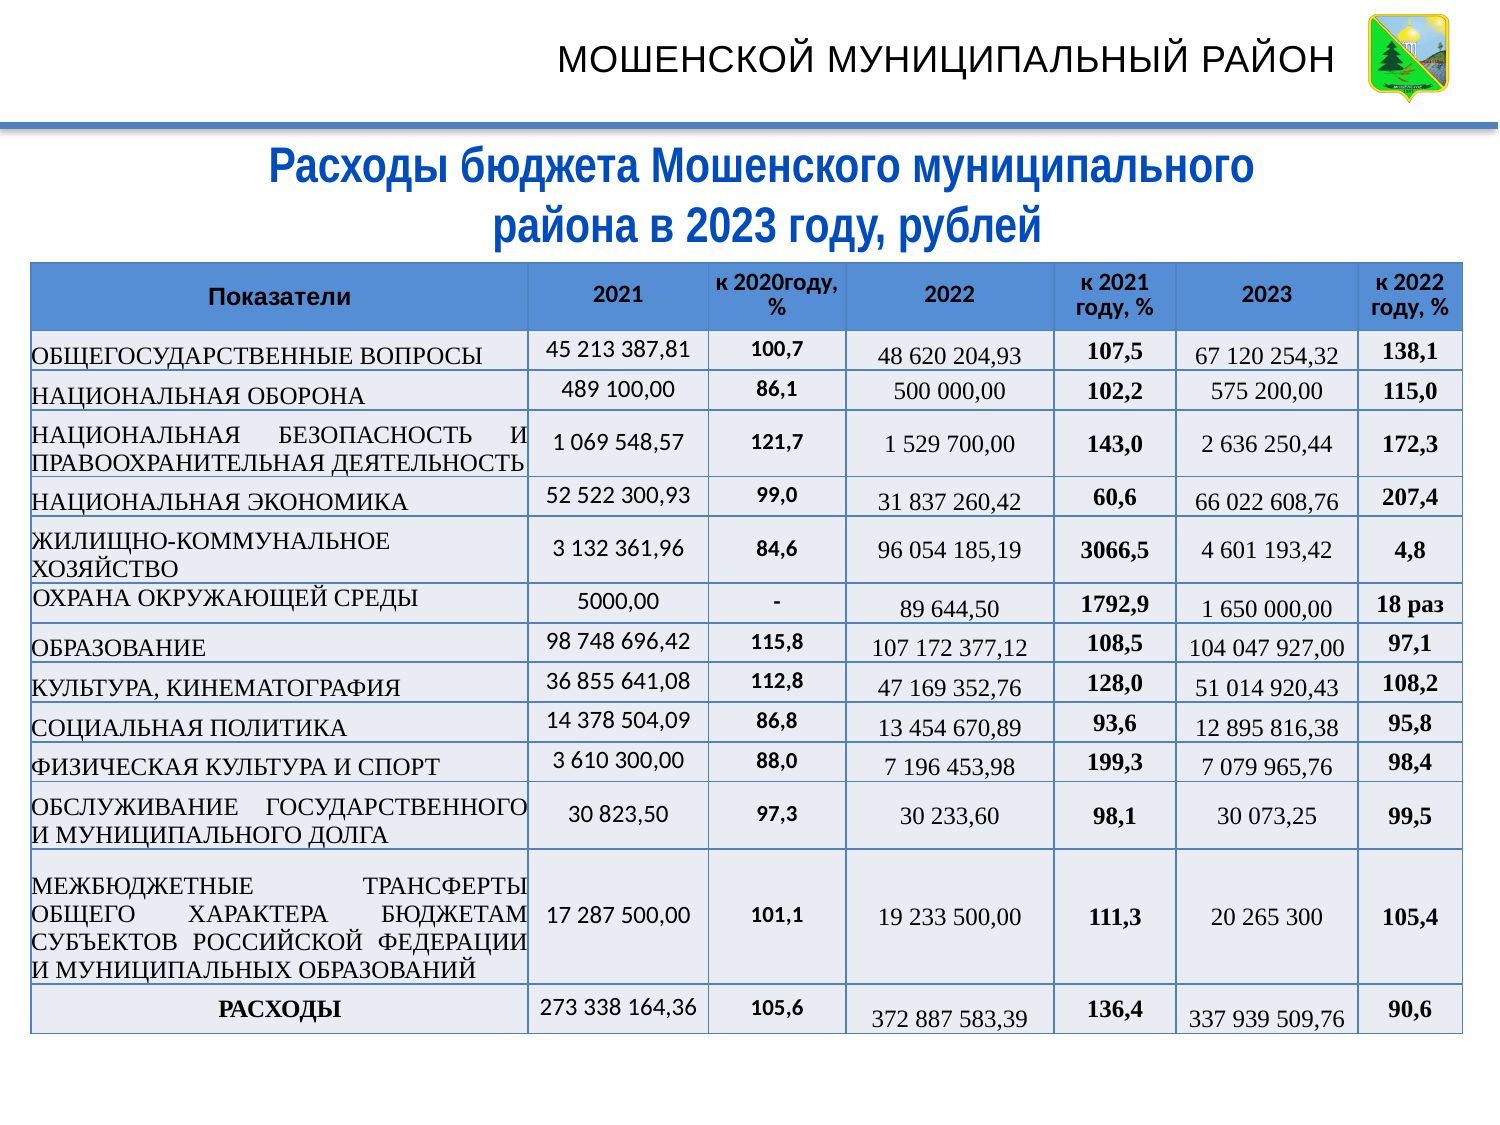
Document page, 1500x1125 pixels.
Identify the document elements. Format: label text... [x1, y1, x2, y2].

table_cell 47 169 352,76 [847, 663, 1053, 701]
table_cell 121,7 [709, 411, 845, 476]
table_cell 115,8 [709, 624, 845, 661]
table_cell 98,4 [1359, 743, 1462, 781]
table_header к 2022 году, % [1359, 264, 1462, 330]
table_cell 60,6 [1055, 477, 1175, 515]
table_cell 4 601 193,42 [1177, 517, 1357, 582]
table_cell 12 895 816,38 [1177, 703, 1357, 741]
table_cell НАЦИОНАЛЬНАЯ БЕЗОПАСНОСТЬ И ПРАВООХРАНИТЕЛЬНАЯ ДЕЯТЕЛЬНОСТЬ [32, 411, 527, 476]
table_cell 95,8 [1359, 703, 1462, 741]
table_cell КУЛЬТУРА, КИНЕМАТОГРАФИЯ [32, 663, 527, 701]
table_cell 105,4 [1359, 850, 1462, 983]
table_cell МЕЖБЮДЖЕТНЫЕ ТРАНСФЕРТЫ ОБЩЕГО ХАРАКТЕРА БЮДЖЕТАМ СУБЪЕКТОВ РОССИЙСКОЙ ФЕДЕРАЦИИ И МУНИЦИПАЛЬНЫХ ОБРАЗОВАНИЙ [32, 850, 527, 983]
table_cell 17 287 500,00 [529, 850, 708, 983]
text_box МОШЕНСКОЙ МУНИЦИПАЛЬНЫЙ РАЙОН [542, 27, 1361, 88]
table_cell 7 196 453,98 [847, 743, 1053, 781]
table_cell 500 000,00 [847, 371, 1053, 409]
table_cell 372 887 583,39 [847, 985, 1053, 1033]
table_cell 19 233 500,00 [847, 850, 1053, 983]
table_cell 102,2 [1055, 371, 1175, 409]
table_cell 111,3 [1055, 850, 1175, 983]
text_box Расходы бюджета Мошенского муниципального района в 2023 году, рублей [88, 137, 1447, 230]
table_cell 86,1 [709, 371, 845, 409]
table_cell ОБРАЗОВАНИЕ [32, 624, 527, 661]
table_cell 199,3 [1055, 743, 1175, 781]
table_cell 107,5 [1055, 331, 1175, 369]
table_cell ОБЩЕГОСУДАРСТВЕННЫЕ ВОПРОСЫ [32, 331, 527, 369]
table_cell 97,3 [709, 782, 845, 848]
table_header Показатели [32, 264, 527, 330]
table_cell 128,0 [1055, 663, 1175, 701]
table_cell 90,6 [1359, 985, 1462, 1033]
table_cell 99,0 [709, 477, 845, 515]
table_cell 97,1 [1359, 624, 1462, 661]
table_cell 489 100,00 [529, 371, 708, 409]
table_cell 93,6 [1055, 703, 1175, 741]
table_cell ФИЗИЧЕСКАЯ КУЛЬТУРА И СПОРТ [32, 743, 527, 781]
table_cell 84,6 [709, 517, 845, 582]
table_cell 7 079 965,76 [1177, 743, 1357, 781]
table_cell РАСХОДЫ [32, 985, 527, 1033]
table_cell НАЦИОНАЛЬНАЯ ЭКОНОМИКА [32, 477, 527, 515]
table_cell 3 610 300,00 [529, 743, 708, 781]
table_cell 51 014 920,43 [1177, 663, 1357, 701]
table_cell 108,2 [1359, 663, 1462, 701]
table_cell 138,1 [1359, 331, 1462, 369]
table_cell 115,0 [1359, 371, 1462, 409]
table_cell 3066,5 [1055, 517, 1175, 582]
table_cell 88,0 [709, 743, 845, 781]
table_cell 67 120 254,32 [1177, 331, 1357, 369]
table_cell СОЦИАЛЬНАЯ ПОЛИТИКА [32, 703, 527, 741]
table_cell 30 233,60 [847, 782, 1053, 848]
table_cell 104 047 927,00 [1177, 624, 1357, 661]
table_cell НАЦИОНАЛЬНАЯ ОБОРОНА [32, 371, 527, 409]
table_cell 101,1 [709, 850, 845, 983]
table_cell 5000,00 [529, 584, 708, 622]
table_cell 52 522 300,93 [529, 477, 708, 515]
table_cell 337 939 509,76 [1177, 985, 1357, 1033]
table_cell 172,3 [1359, 411, 1462, 476]
table_header 2021 [529, 264, 708, 330]
table_cell 4,8 [1359, 517, 1462, 582]
table_cell 1 650 000,00 [1177, 584, 1357, 622]
table_header к 2021 году, % [1055, 264, 1175, 330]
table_cell 36 855 641,08 [529, 663, 708, 701]
table_cell 2 636 250,44 [1177, 411, 1357, 476]
table_header к 2020году, % [709, 264, 845, 330]
table_cell ОБСЛУЖИВАНИЕ ГОСУДАРСТВЕННОГО И МУНИЦИПАЛЬНОГО ДОЛГА [32, 782, 527, 848]
table_cell ЖИЛИЩНО-КОММУНАЛЬНОЕ ХОЗЯЙСТВО [32, 517, 527, 582]
table_cell 13 454 670,89 [847, 703, 1053, 741]
table_cell 30 073,25 [1177, 782, 1357, 848]
table_cell 3 132 361,96 [529, 517, 708, 582]
table_cell 575 200,00 [1177, 371, 1357, 409]
table_cell 89 644,50 [847, 584, 1053, 622]
table_cell 30 823,50 [529, 782, 708, 848]
table_cell 1 069 548,57 [529, 411, 708, 476]
table_cell 20 265 300 [1177, 850, 1357, 983]
picture [1366, 12, 1451, 104]
table_cell 100,7 [709, 331, 845, 369]
table_cell 98 748 696,42 [529, 624, 708, 661]
table_cell 66 022 608,76 [1177, 477, 1357, 515]
table_header 2022 [847, 264, 1053, 330]
table_cell 99,5 [1359, 782, 1462, 848]
table_cell 98,1 [1055, 782, 1175, 848]
table_cell 207,4 [1359, 477, 1462, 515]
table_cell 14 378 504,09 [529, 703, 708, 741]
table_cell - [709, 584, 845, 622]
table_cell 143,0 [1055, 411, 1175, 476]
table_cell 18 раз [1359, 584, 1462, 622]
table_cell 105,6 [709, 985, 845, 1033]
table_cell 96 054 185,19 [847, 517, 1053, 582]
table_cell 48 620 204,93 [847, 331, 1053, 369]
table_cell 108,5 [1055, 624, 1175, 661]
table_cell 273 338 164,36 [529, 985, 708, 1033]
table_cell 136,4 [1055, 985, 1175, 1033]
table_cell 86,8 [709, 703, 845, 741]
table_cell 1 529 700,00 [847, 411, 1053, 476]
table_cell 107 172 377,12 [847, 624, 1053, 661]
table_cell 31 837 260,42 [847, 477, 1053, 515]
table_cell 45 213 387,81 [529, 331, 708, 369]
table_header 2023 [1177, 264, 1357, 330]
table_cell ОХРАНА ОКРУЖАЮЩЕЙ СРЕДЫ [32, 584, 527, 622]
table_cell 1792,9 [1055, 584, 1175, 622]
table_cell 112,8 [709, 663, 845, 701]
